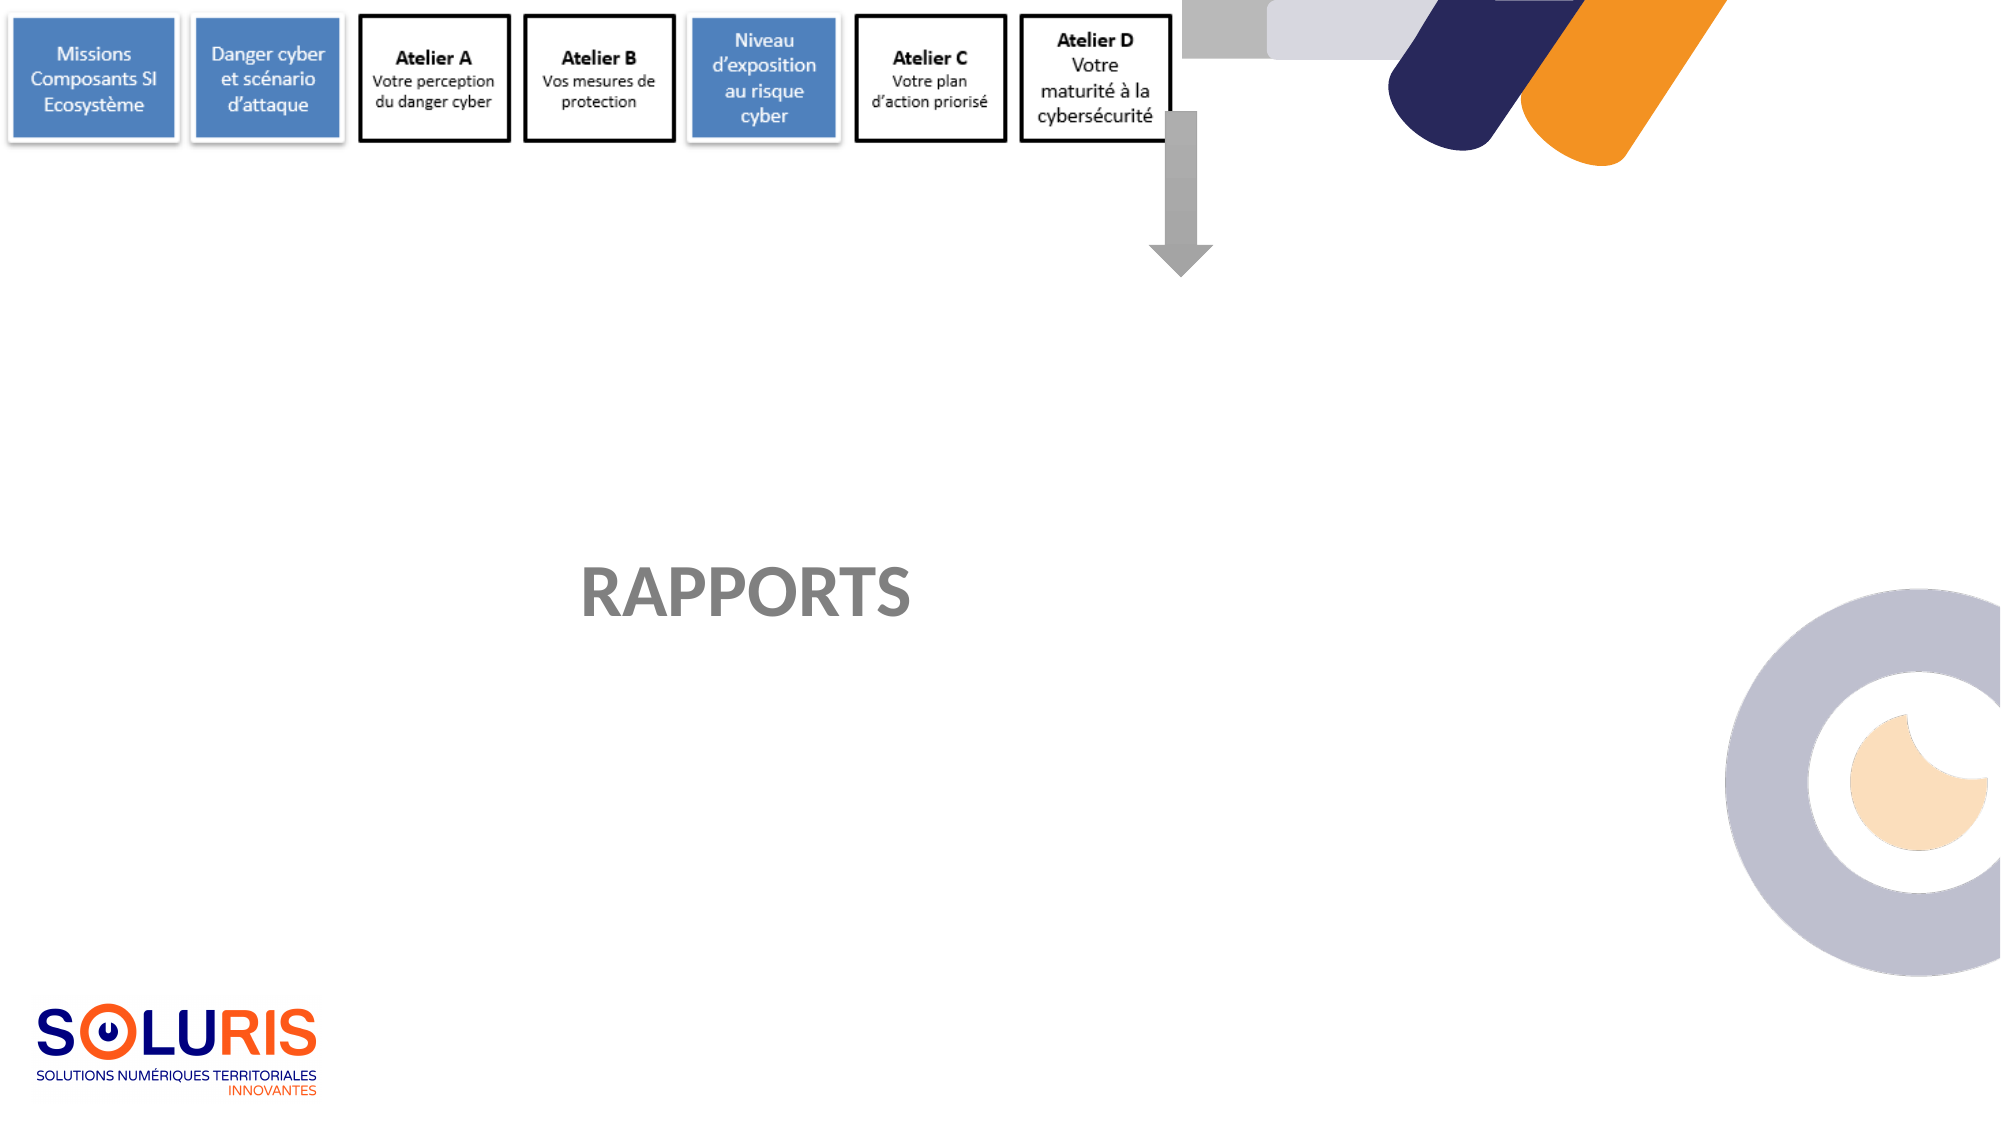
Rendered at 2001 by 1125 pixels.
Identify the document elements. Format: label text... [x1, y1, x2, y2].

text_box RAPPORTS [367, 534, 1126, 639]
picture [1659, 522, 2001, 1043]
picture [0, 0, 1182, 154]
picture [30, 995, 322, 1105]
text_box [1148, 111, 1214, 278]
